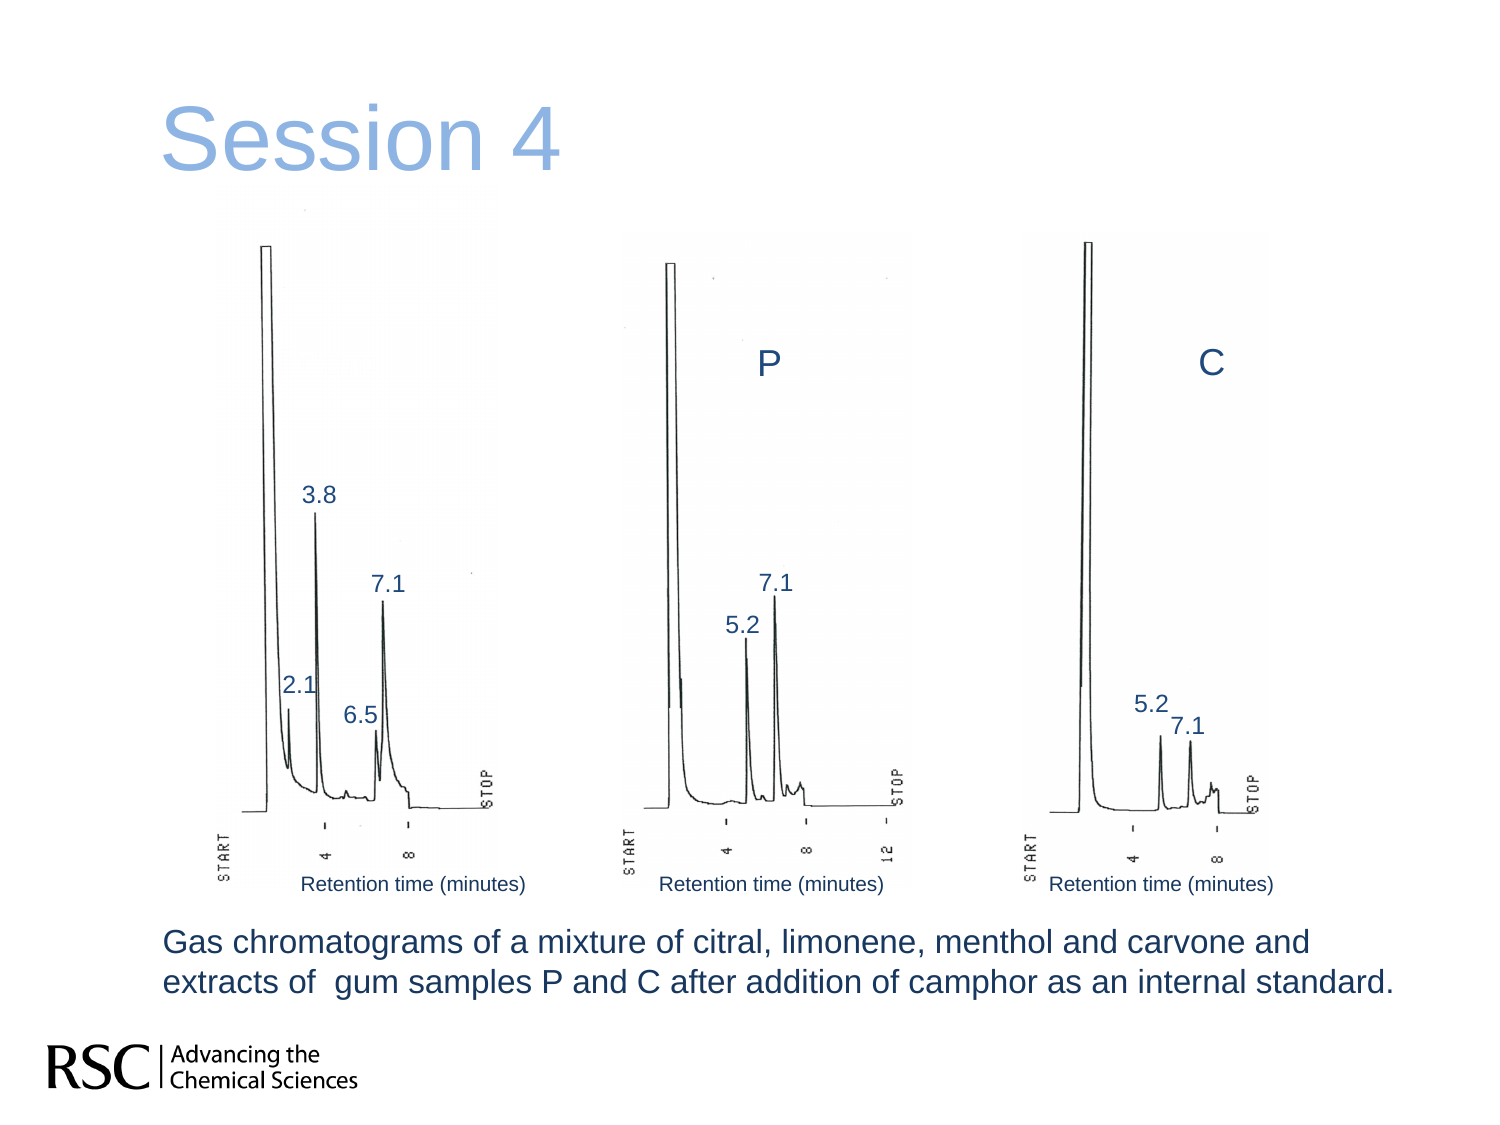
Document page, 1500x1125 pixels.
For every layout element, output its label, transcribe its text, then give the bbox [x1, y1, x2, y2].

title Session 4 [144, 40, 1495, 228]
text_box Gas chromatograms of a mixture of citral, limonene, menthol and carvone and extracts of gum samples P and C after addition of camphor as an internal standard. [147, 912, 1412, 1008]
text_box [214, 183, 1277, 900]
